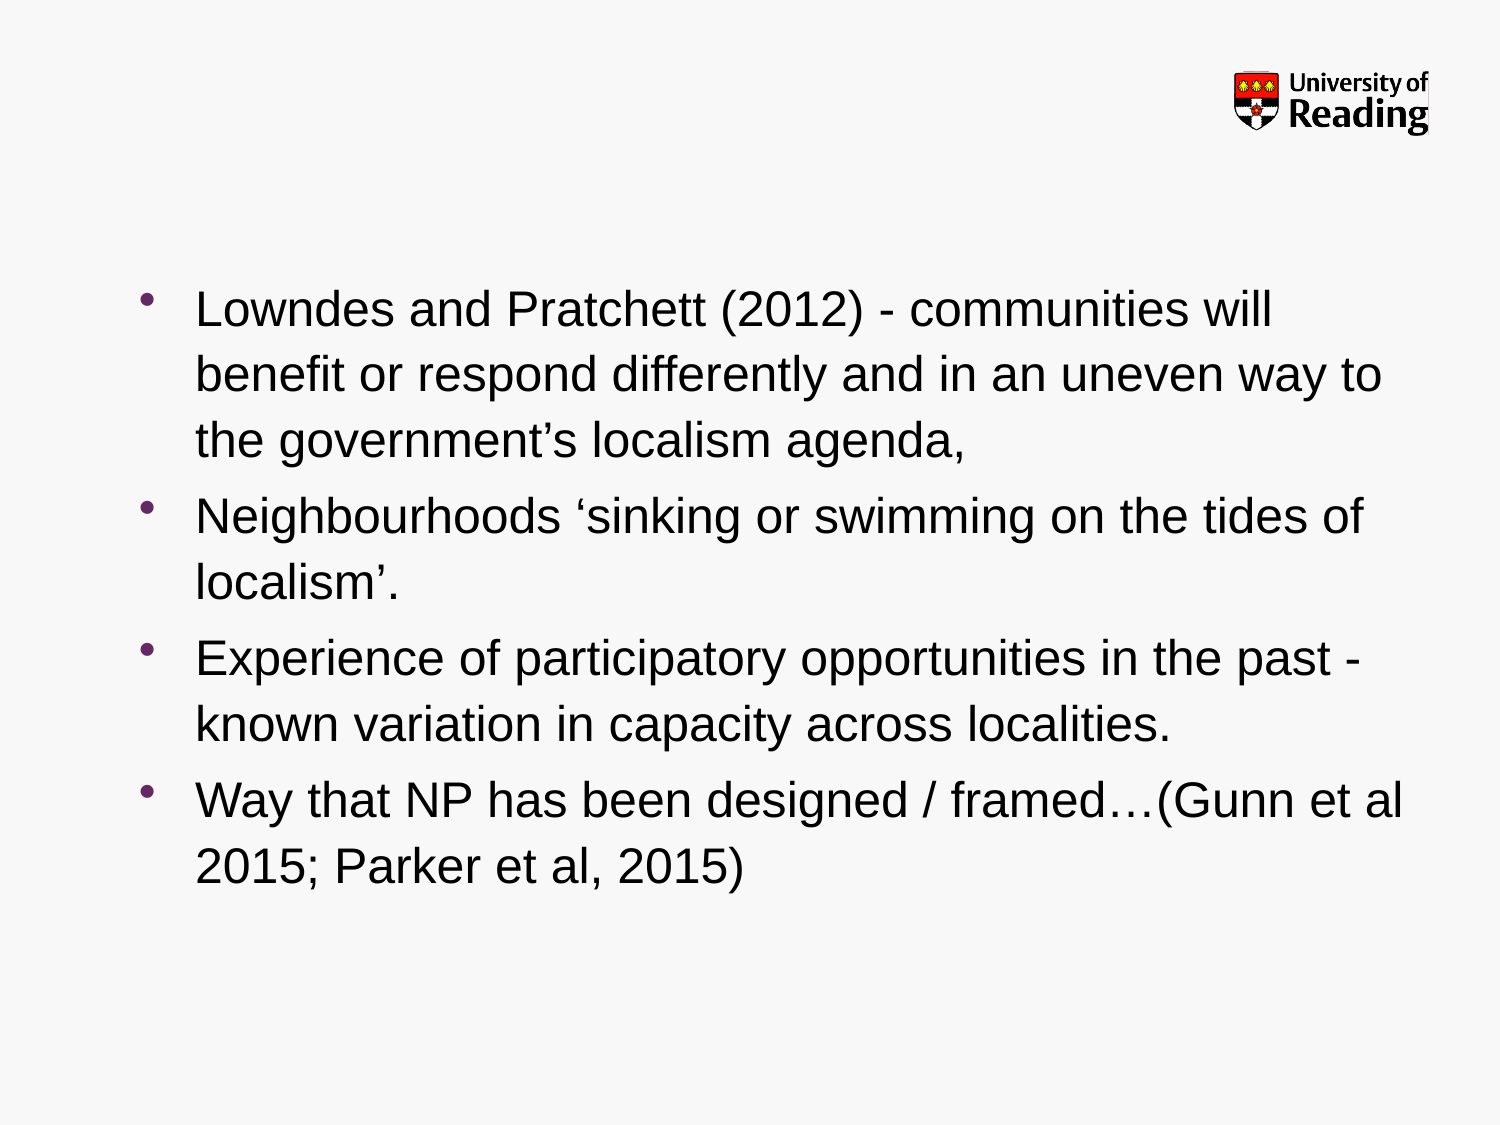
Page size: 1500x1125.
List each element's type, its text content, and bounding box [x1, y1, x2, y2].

picture [1234, 71, 1429, 136]
list Lowndes and Pratchett (2012) - communities will benefit or respond differently and in an uneven way to the government’s localism agenda, Neighbourhoods ‘sinking or swimming on the tides of localism’. Experience of participatory opportunities in the past - known variation in capacity across localities. Way that NP has been designed / framed…(Gunn et al 2015; Parker et al, 2015) [123, 262, 1426, 976]
